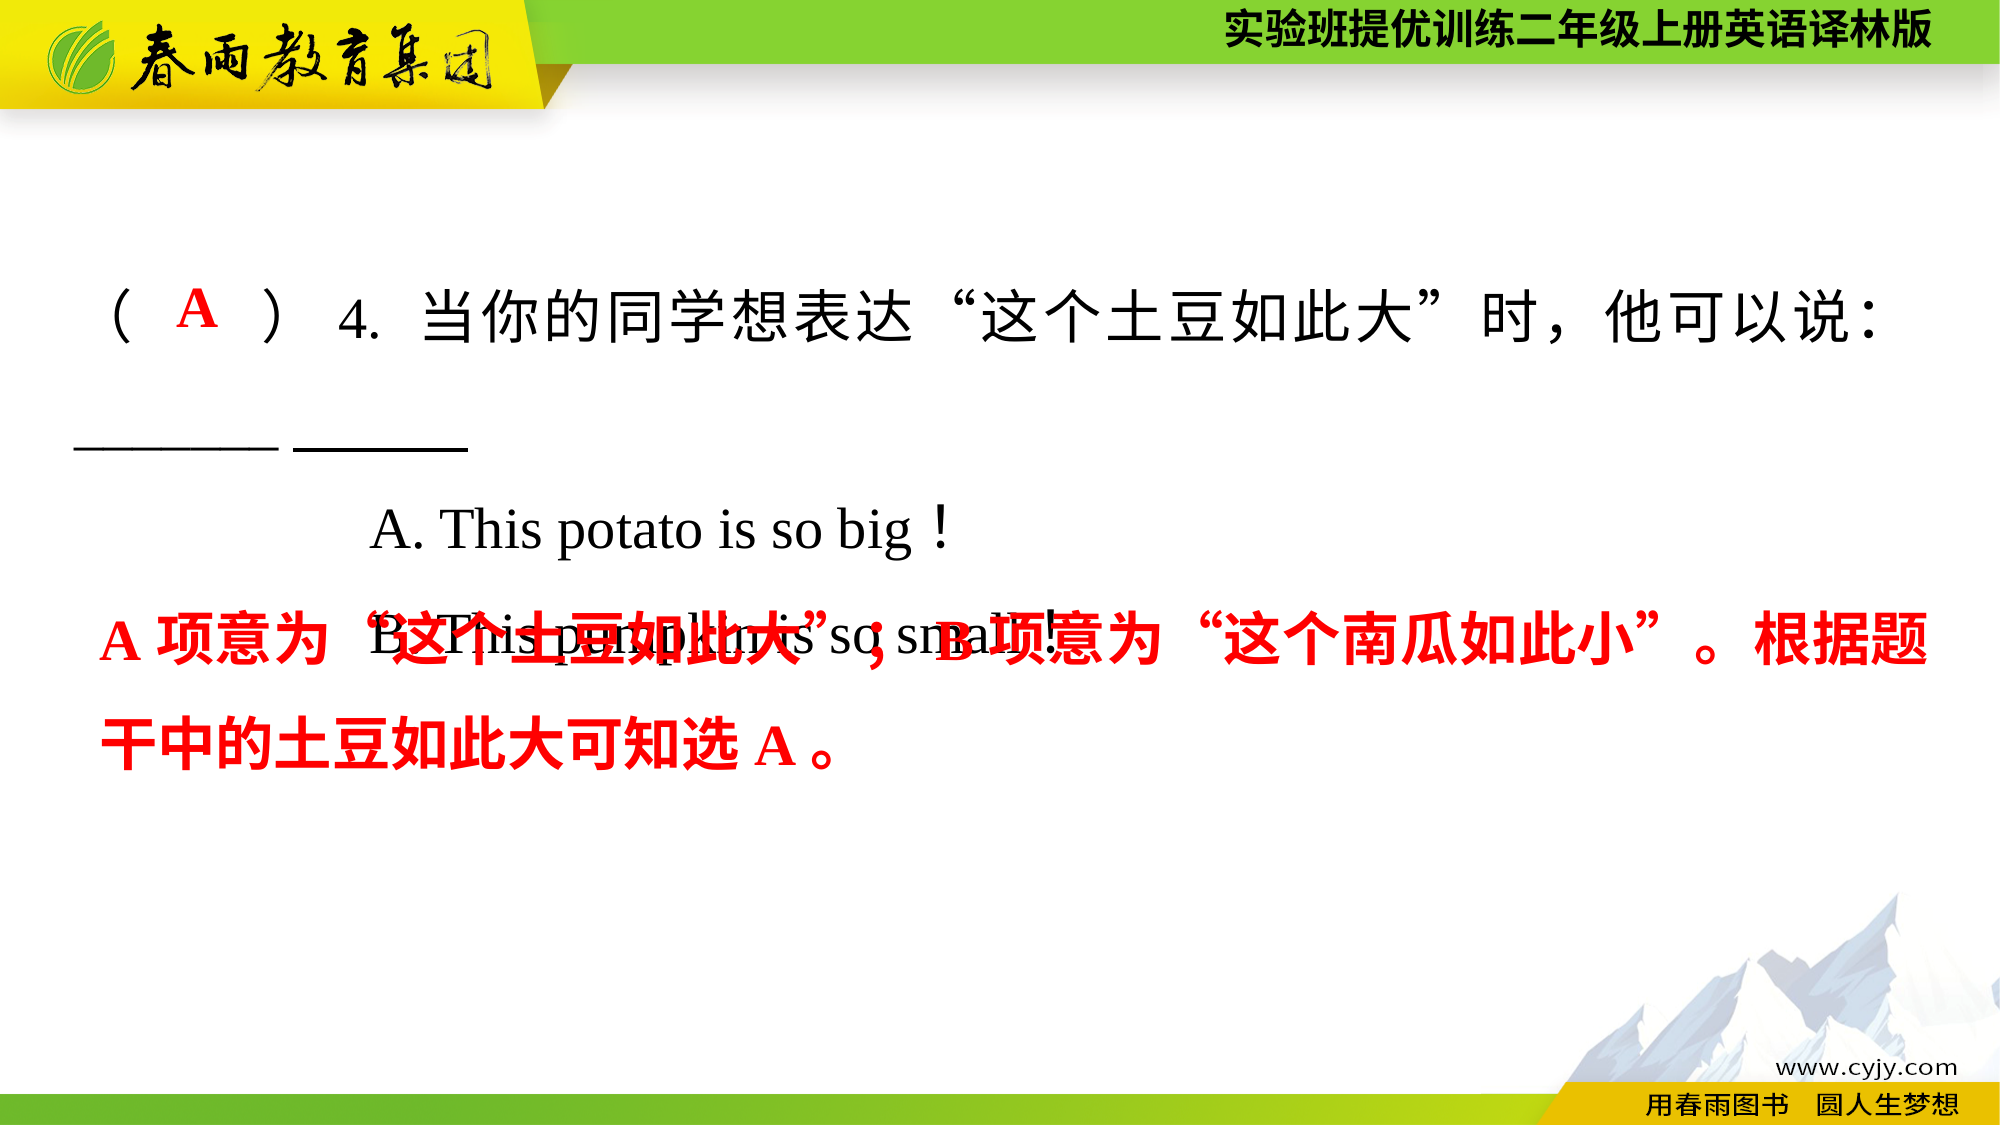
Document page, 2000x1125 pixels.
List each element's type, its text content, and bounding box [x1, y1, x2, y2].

picture [0, 0, 2000, 1125]
text_box A [161, 261, 234, 346]
list （ ）4. 当你的同学想表达“这个土豆如此大”时，他可以说：_______ A. This potato is so big！ B. This pumpkin is so small！ [59, 237, 1944, 558]
text_box A项意为“这个土豆如此大”；B项意为“这个南瓜如此小”。根据题干中的土豆如此大可知选A。 [84, 559, 1945, 785]
